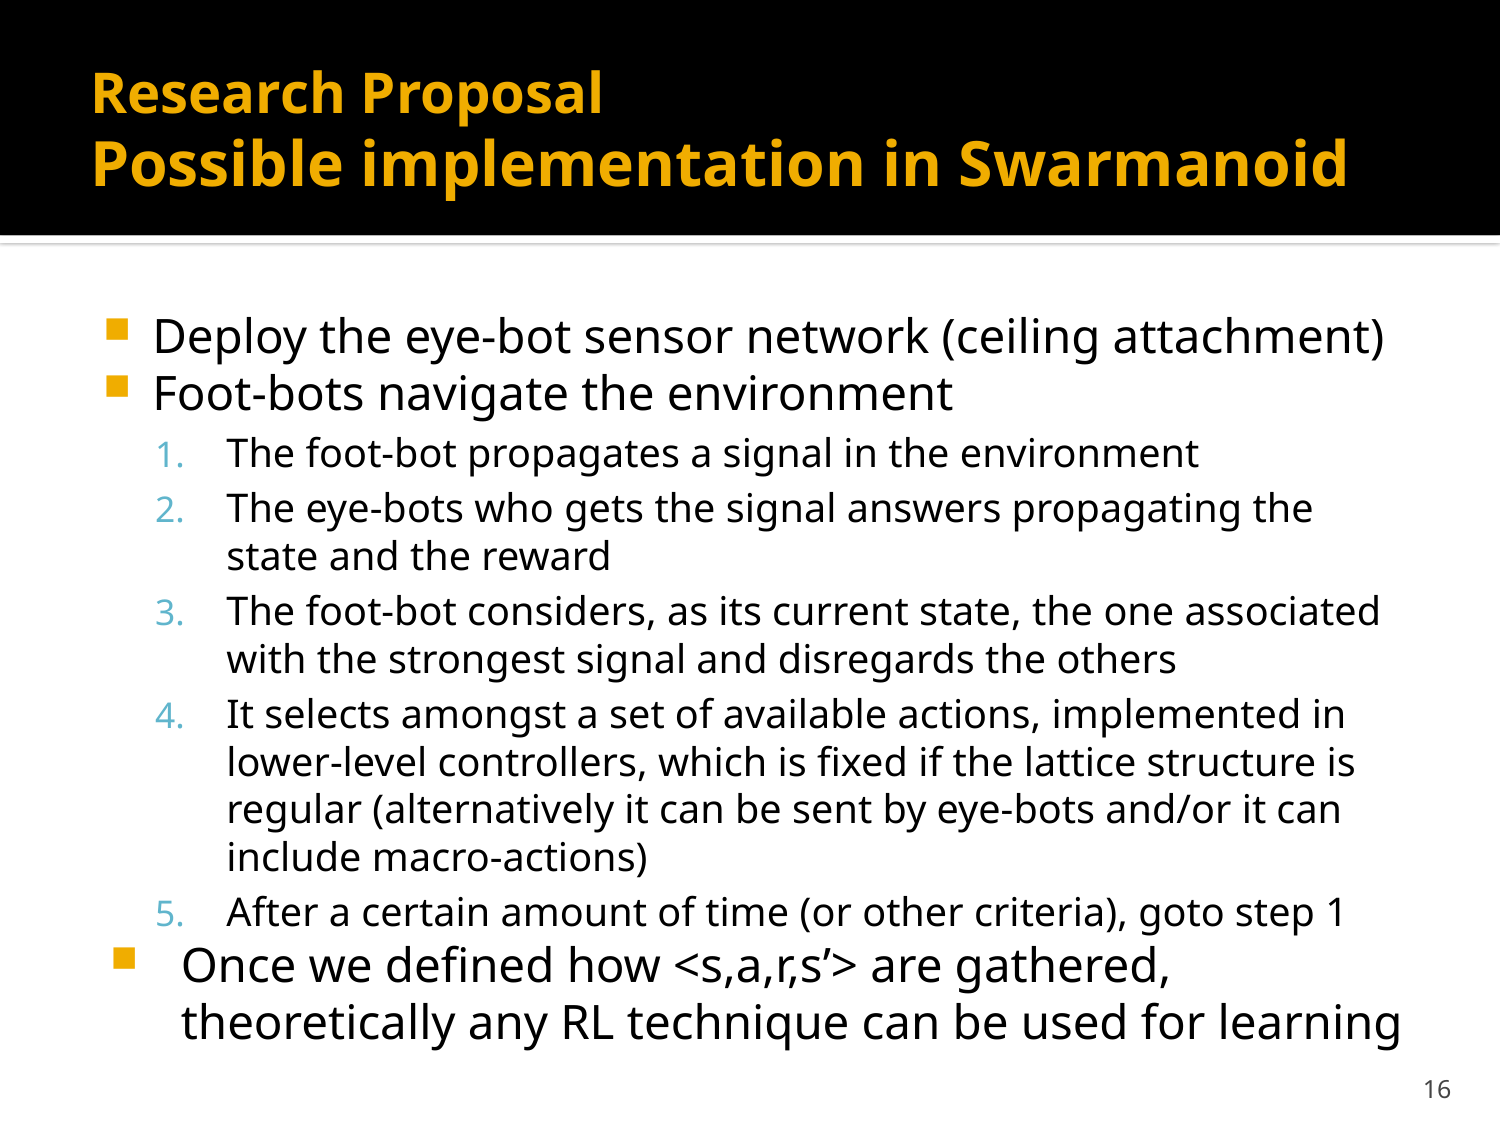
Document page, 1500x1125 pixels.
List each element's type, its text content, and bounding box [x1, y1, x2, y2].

slide_number 16 [1345, 1062, 1467, 1108]
list Deploy the eye-bot sensor network (ceiling attachment) Foot-bots navigate the environment The foot-bot propagates a signal in the environment The eye-bots who gets the signal answers propagating the state and the reward The foot-bot considers, as its current state, the one associated with the strongest signal and disregards the others It selects amongst a set of available actions, implemented in lower-level controllers, which is fixed if the lattice structure is regular (alternatively it can be sent by eye-bots and/or it can include macro-actions) After a certain amount of time (or other criteria), goto step 1 Once we defined how <s,a,r,s’> are gathered, theoretically any RL technique can be used for learning [75, 291, 1425, 1100]
title Research Proposal Possible implementation in Swarmanoid [75, 25, 1425, 231]
